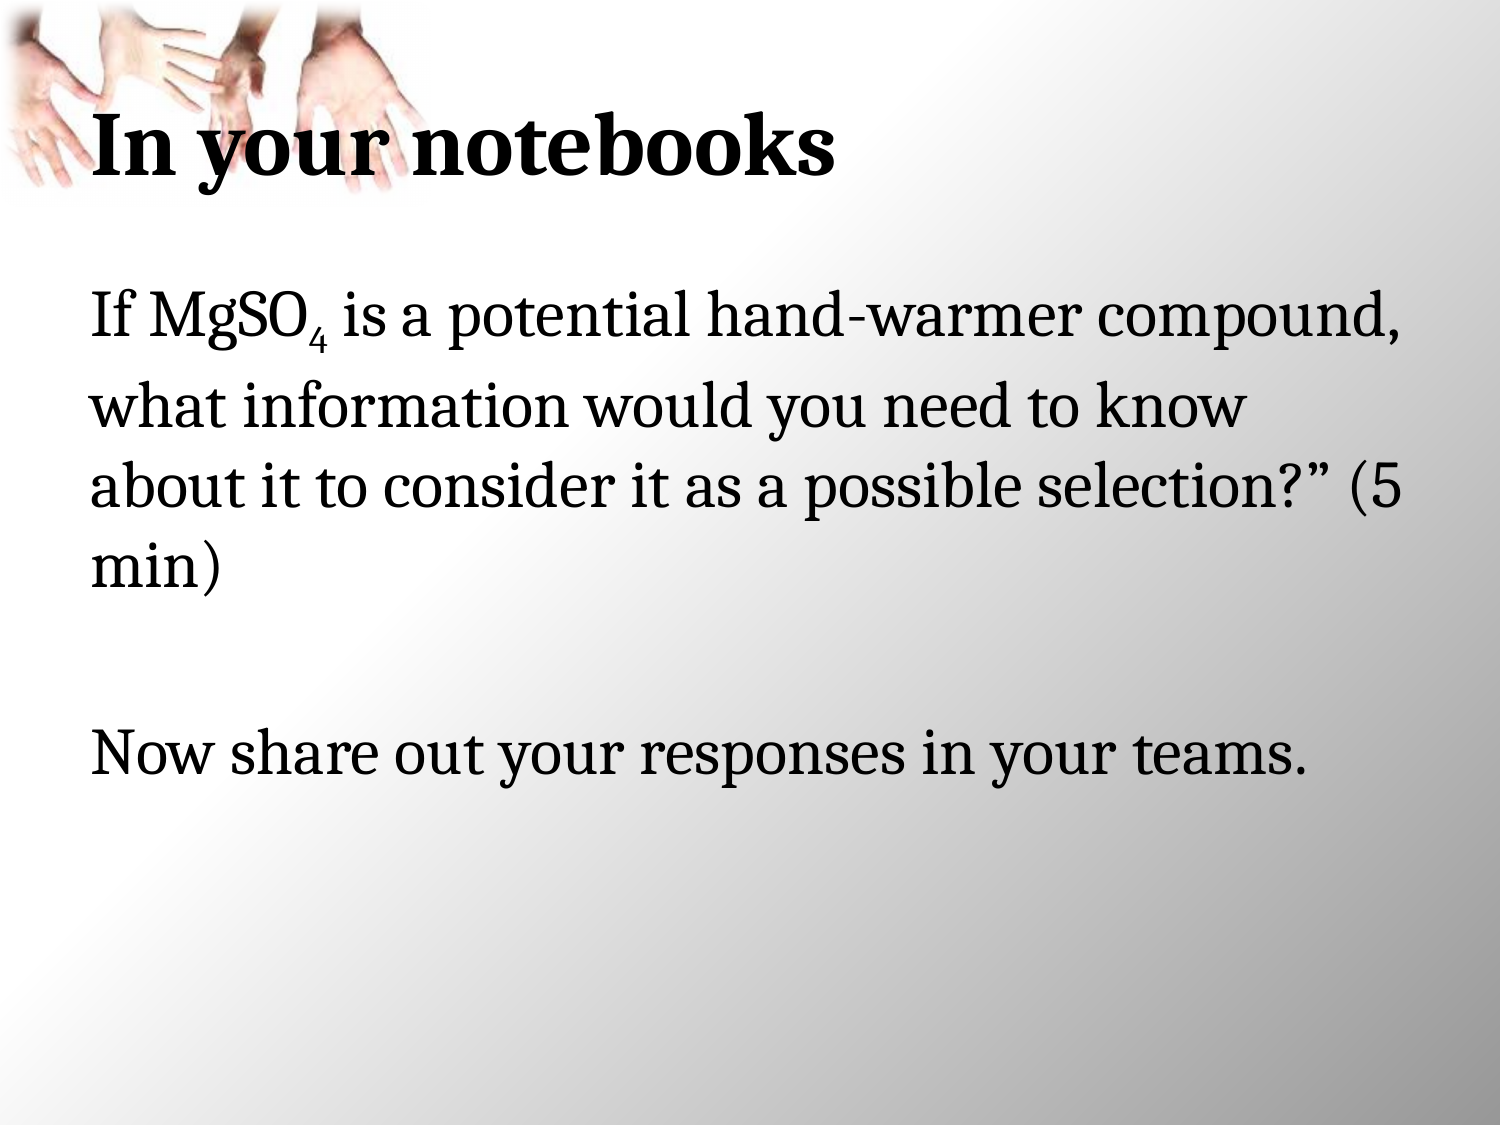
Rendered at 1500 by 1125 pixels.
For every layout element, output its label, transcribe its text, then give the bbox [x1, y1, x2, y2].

title In your notebooks [75, 45, 1425, 233]
list If MgSO4 is a potential hand-warmer compound, what information would you need to know about it to consider it as a possible selection?” (5 min) Now share out your responses in your teams. [75, 262, 1425, 1005]
picture [29, 29, 404, 179]
